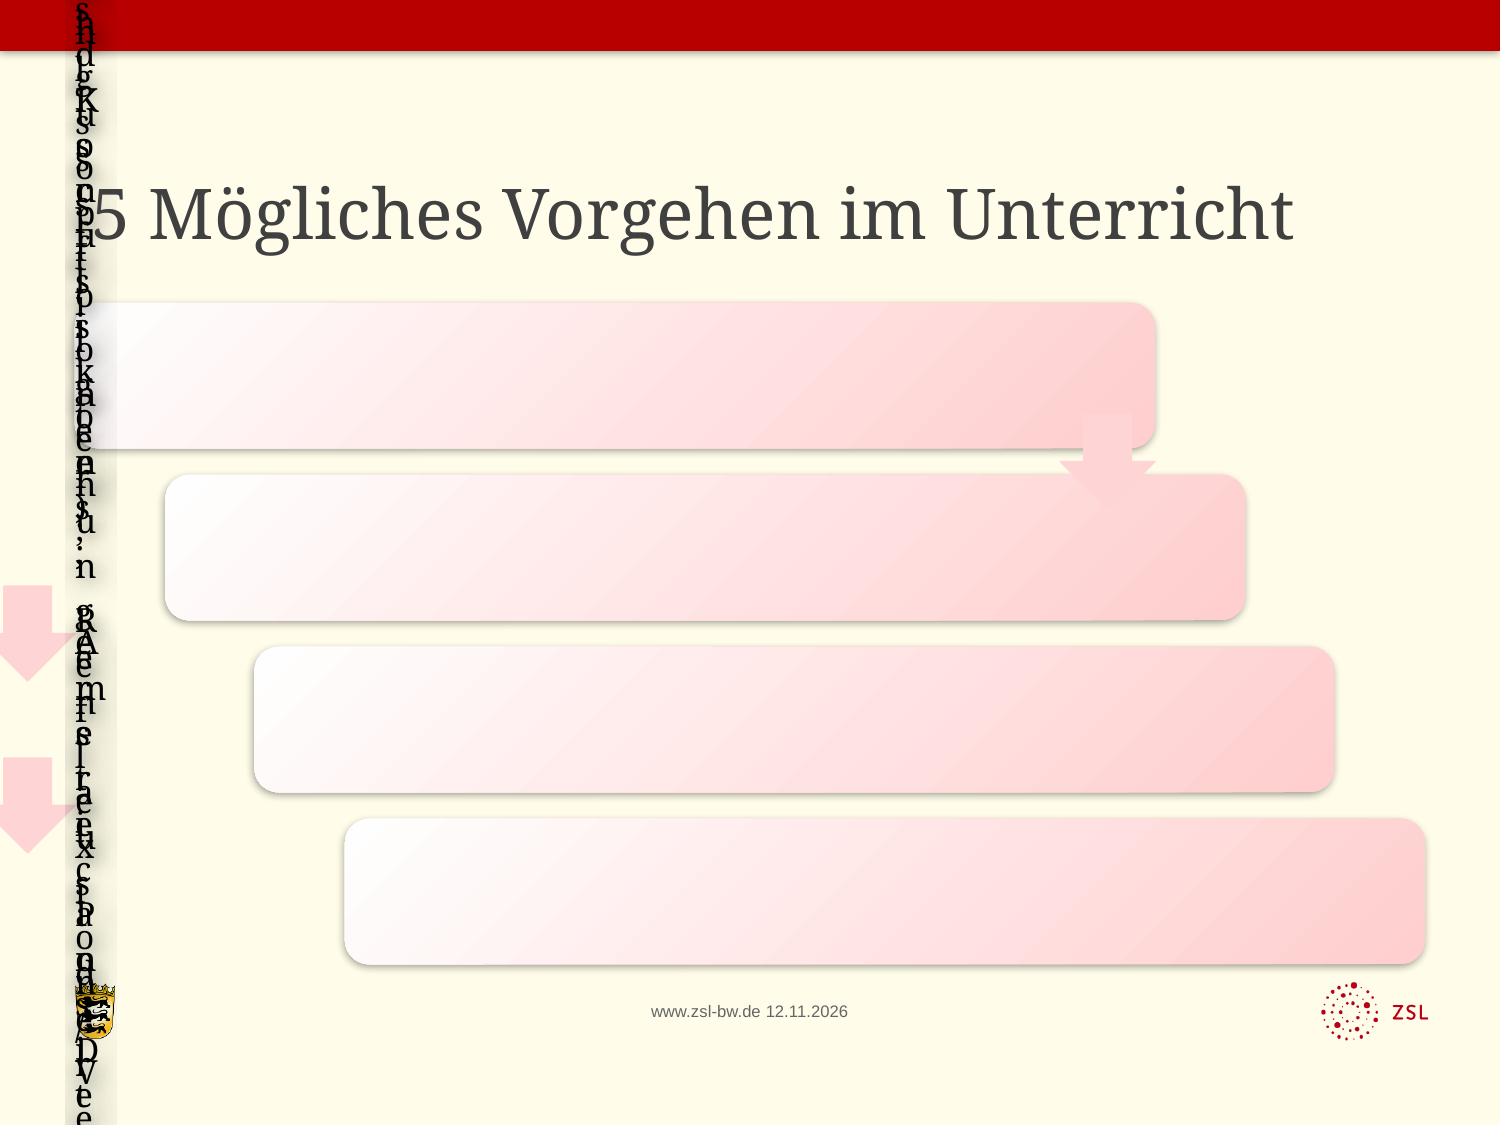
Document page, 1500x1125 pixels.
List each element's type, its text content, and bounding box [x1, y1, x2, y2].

title 5 Mögliches Vorgehen im Unterricht [76, 125, 1427, 301]
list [74, 302, 1426, 965]
picture [73, 981, 117, 1041]
picture [1320, 981, 1429, 1041]
